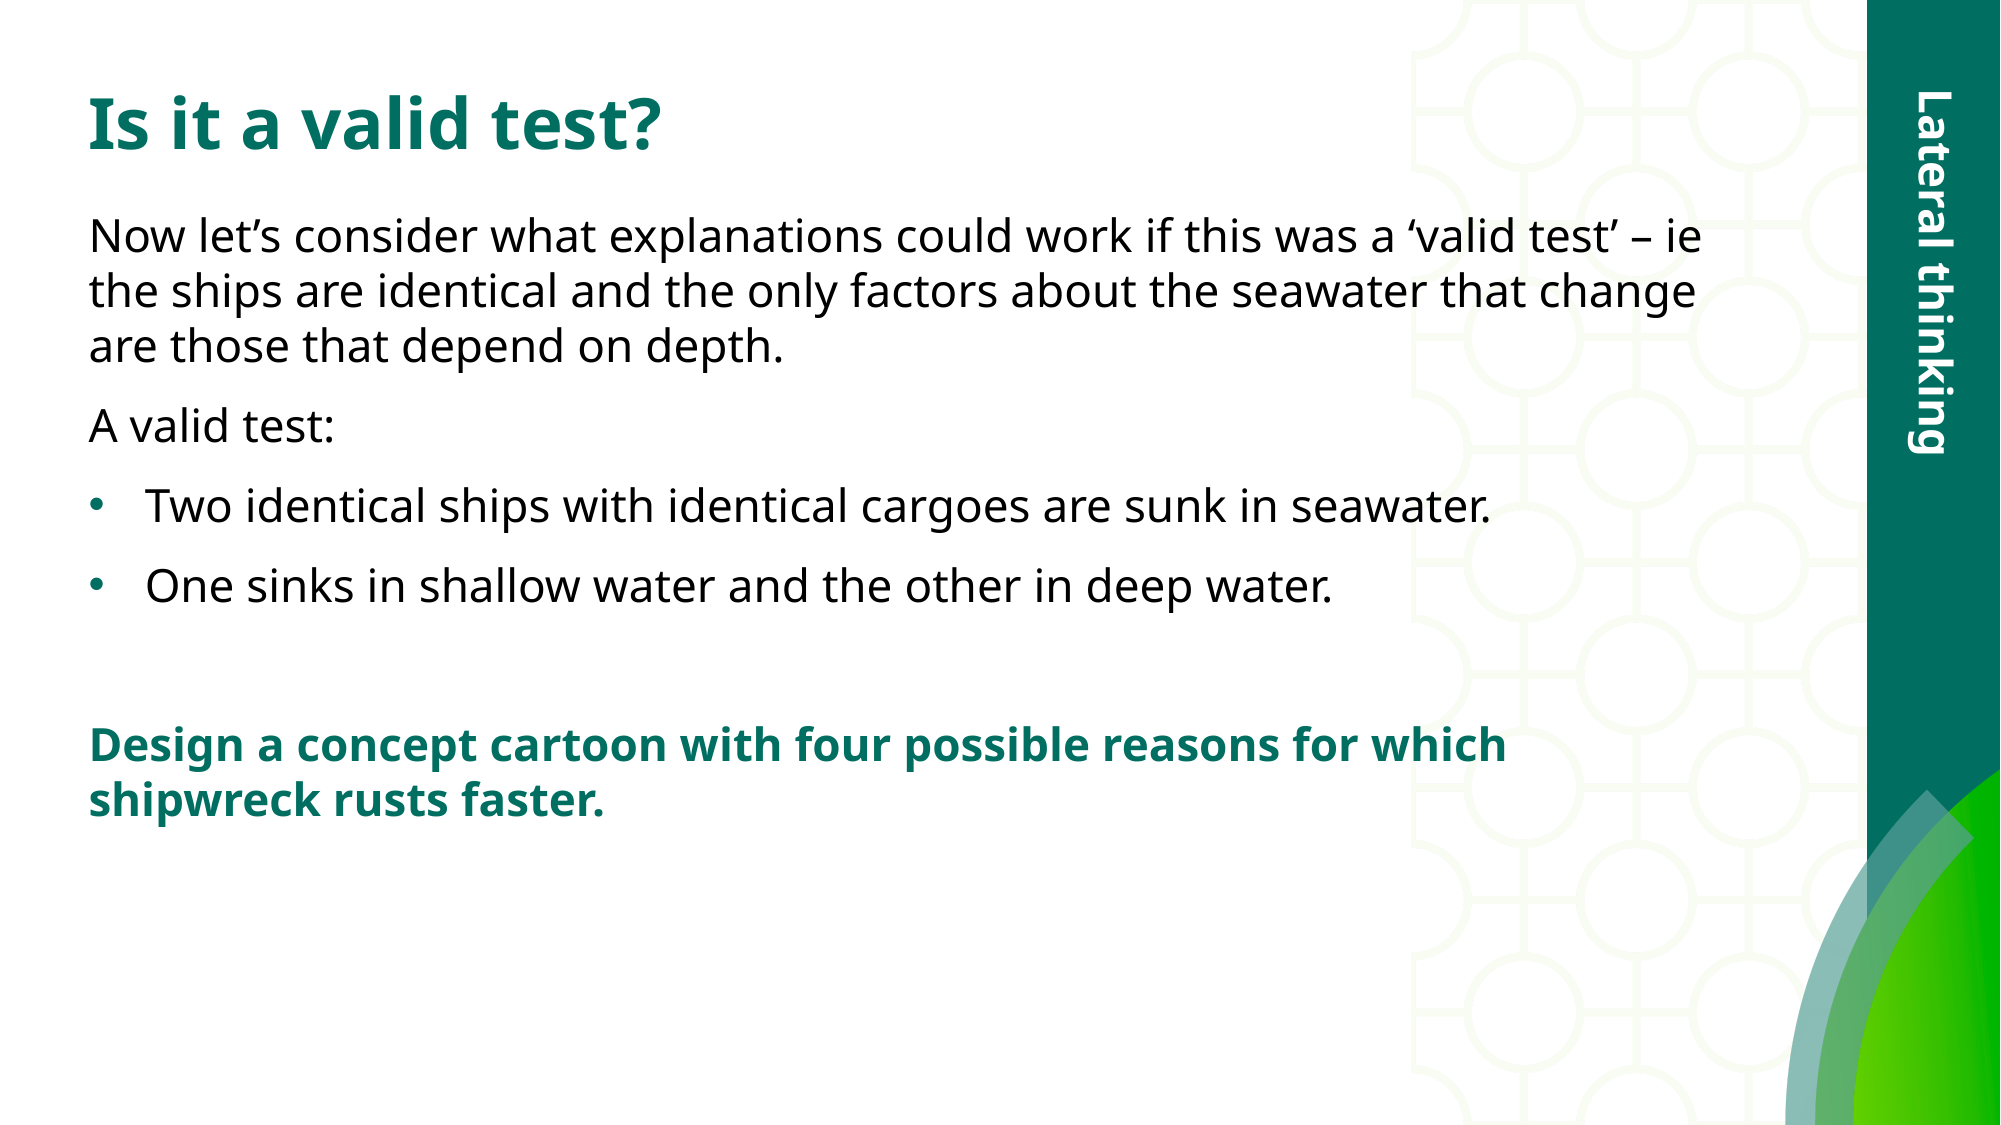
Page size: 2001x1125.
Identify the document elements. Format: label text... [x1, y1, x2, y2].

list Now let’s consider what explanations could work if this was a ‘valid test’ – ie the ships are identical and the only factors about the seawater that change are those that depend on depth. A valid test: Two identical ships with identical cargoes are sunk in seawater. One sinks in shallow water and the other in deep water. Design a concept cartoon with four possible reasons for which shipwreck rusts faster. [88, 206, 1743, 1034]
text_box Lateral thinking [1867, 88, 2000, 768]
picture [1411, 0, 2001, 1125]
title Is it a valid test? [88, 88, 1743, 161]
